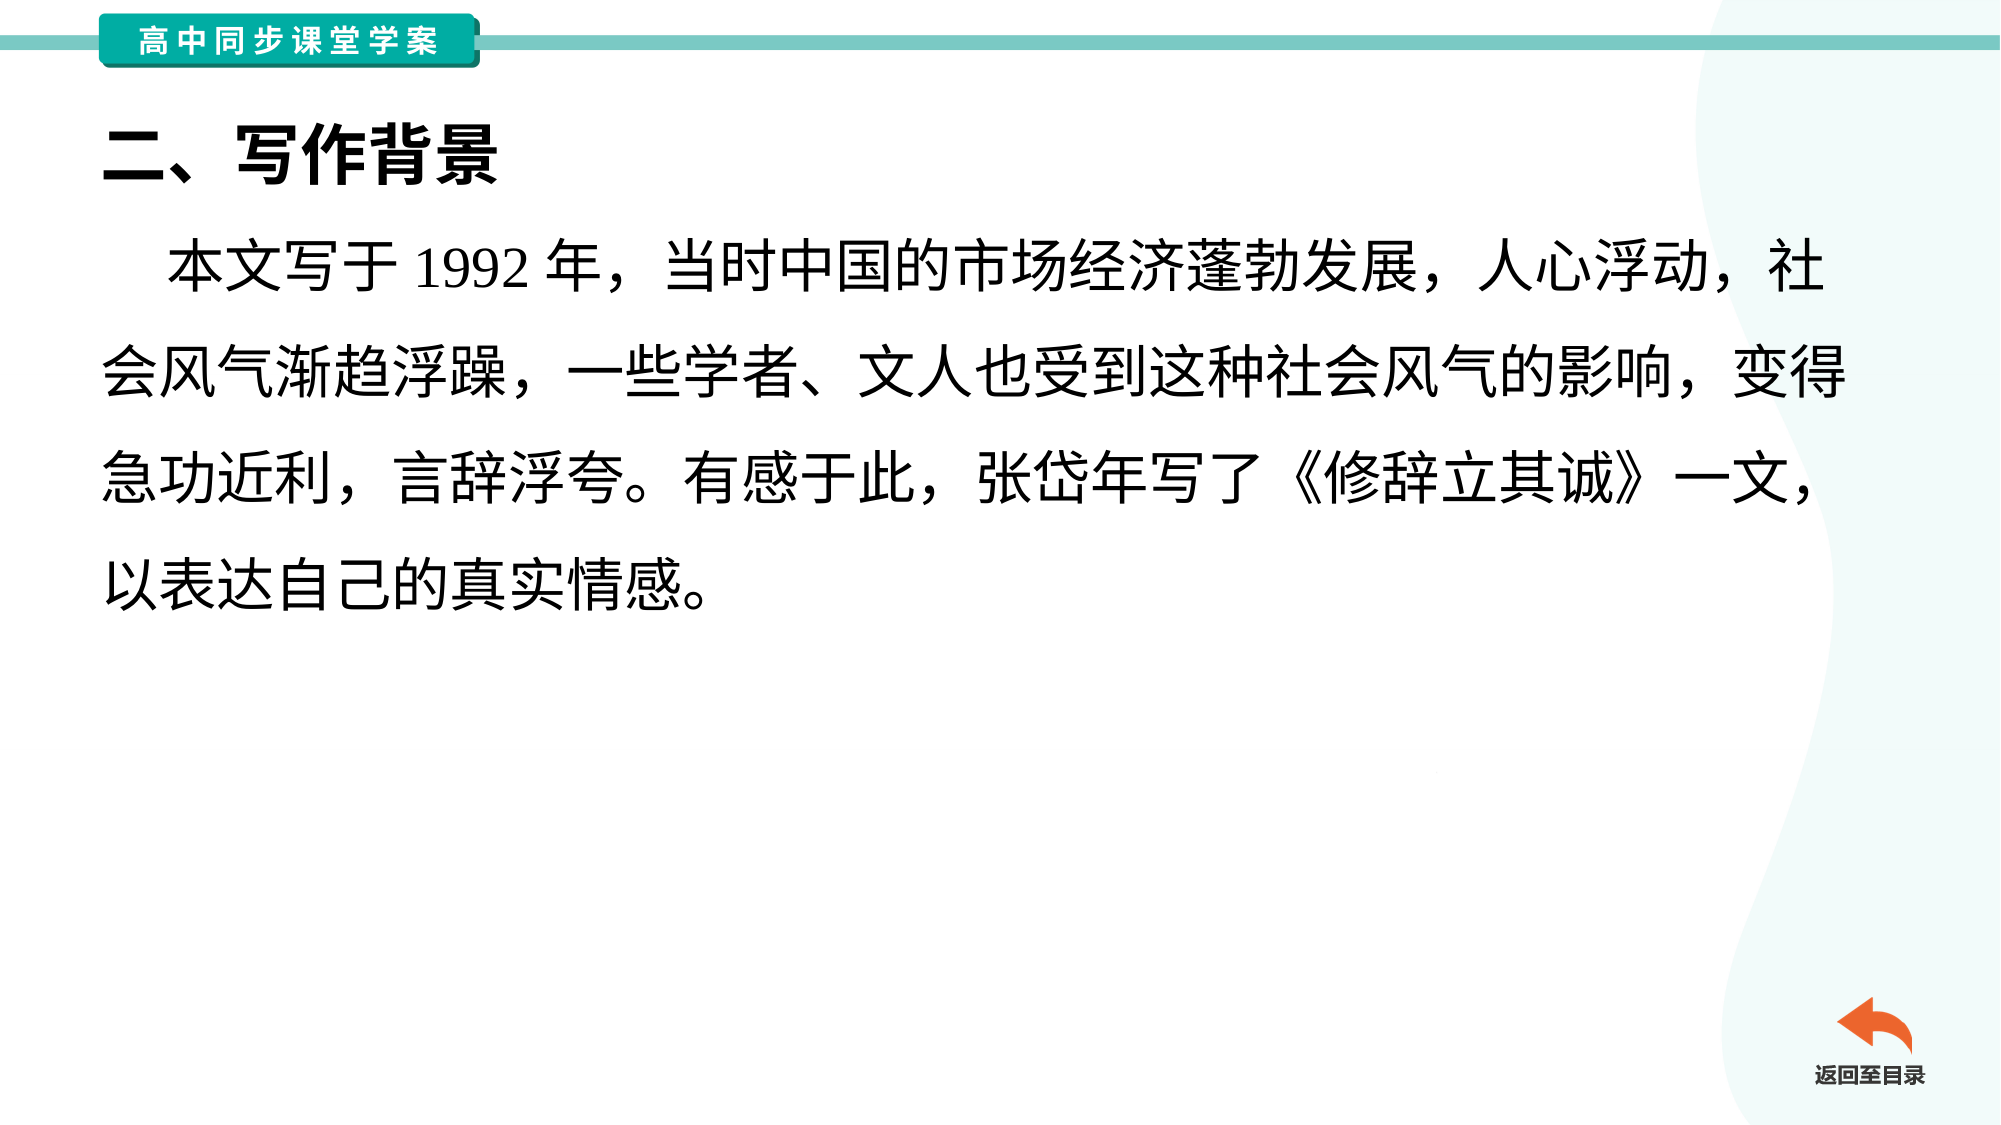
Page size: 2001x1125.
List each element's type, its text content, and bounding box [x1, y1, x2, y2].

text_box 二、写作背景 [100, 76, 1899, 192]
text_box 本文写于1992年，当时中国的市场经济蓬勃发展，人心浮动，社 会风气渐趋浮躁，一些学者、文人也受到这种社会风气的影响，变得 急功近利，言辞浮夸。有感于此，张岱年写了《修辞立其诚》一文， 以表达自己的真实情感。 [100, 192, 1899, 618]
picture [0, 0, 2000, 1125]
